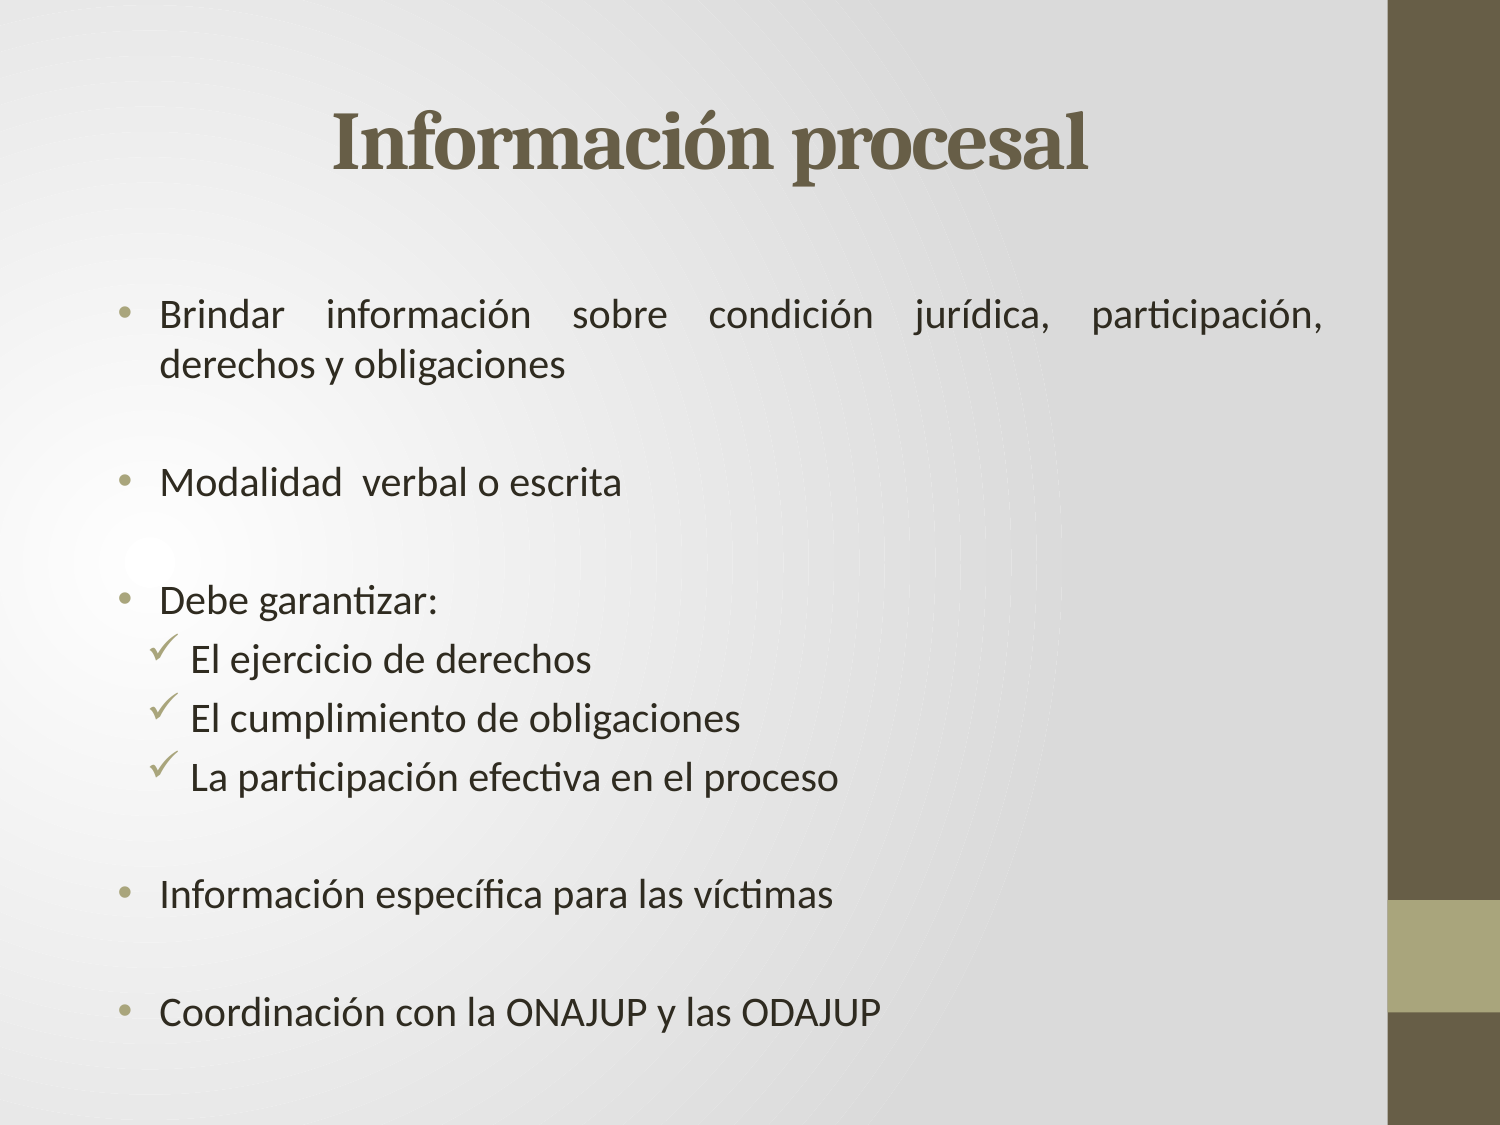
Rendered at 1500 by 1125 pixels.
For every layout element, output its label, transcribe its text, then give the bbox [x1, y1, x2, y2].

list Brindar información sobre condición jurídica, participación, derechos y obligaciones Modalidad verbal o escrita Debe garantizar: El ejercicio de derechos El cumplimiento de obligaciones La participación efectiva en el proceso Información específica para las víctimas Coordinación con la ONAJUP y las ODAJUP [88, 219, 1339, 1047]
title Información procesal [76, 42, 1327, 231]
